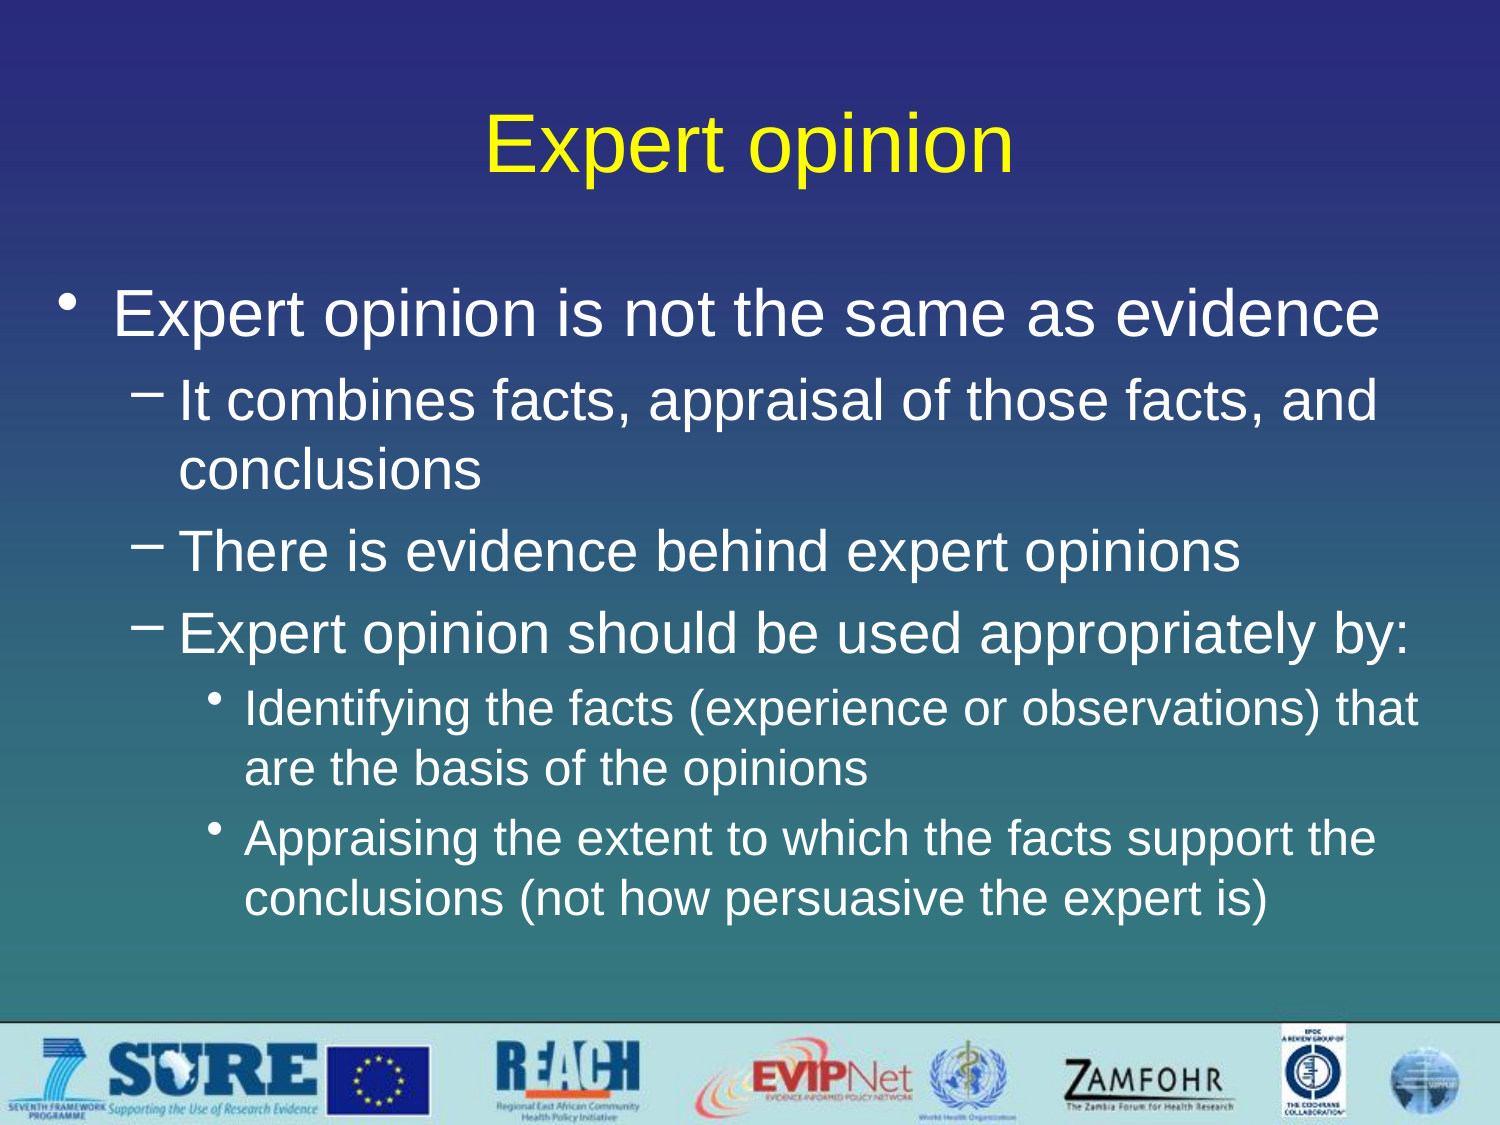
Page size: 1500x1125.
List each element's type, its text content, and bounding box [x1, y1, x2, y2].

picture [0, 0, 1500, 1125]
list Expert opinion is not the same as evidence It combines facts, appraisal of those facts, and conclusions There is evidence behind expert opinions Expert opinion should be used appropriately by: Identifying the facts (experience or observations) that are the basis of the opinions Appraising the extent to which the facts support the conclusions (not how persuasive the expert is) [40, 262, 1460, 1006]
title Expert opinion [74, 44, 1426, 233]
